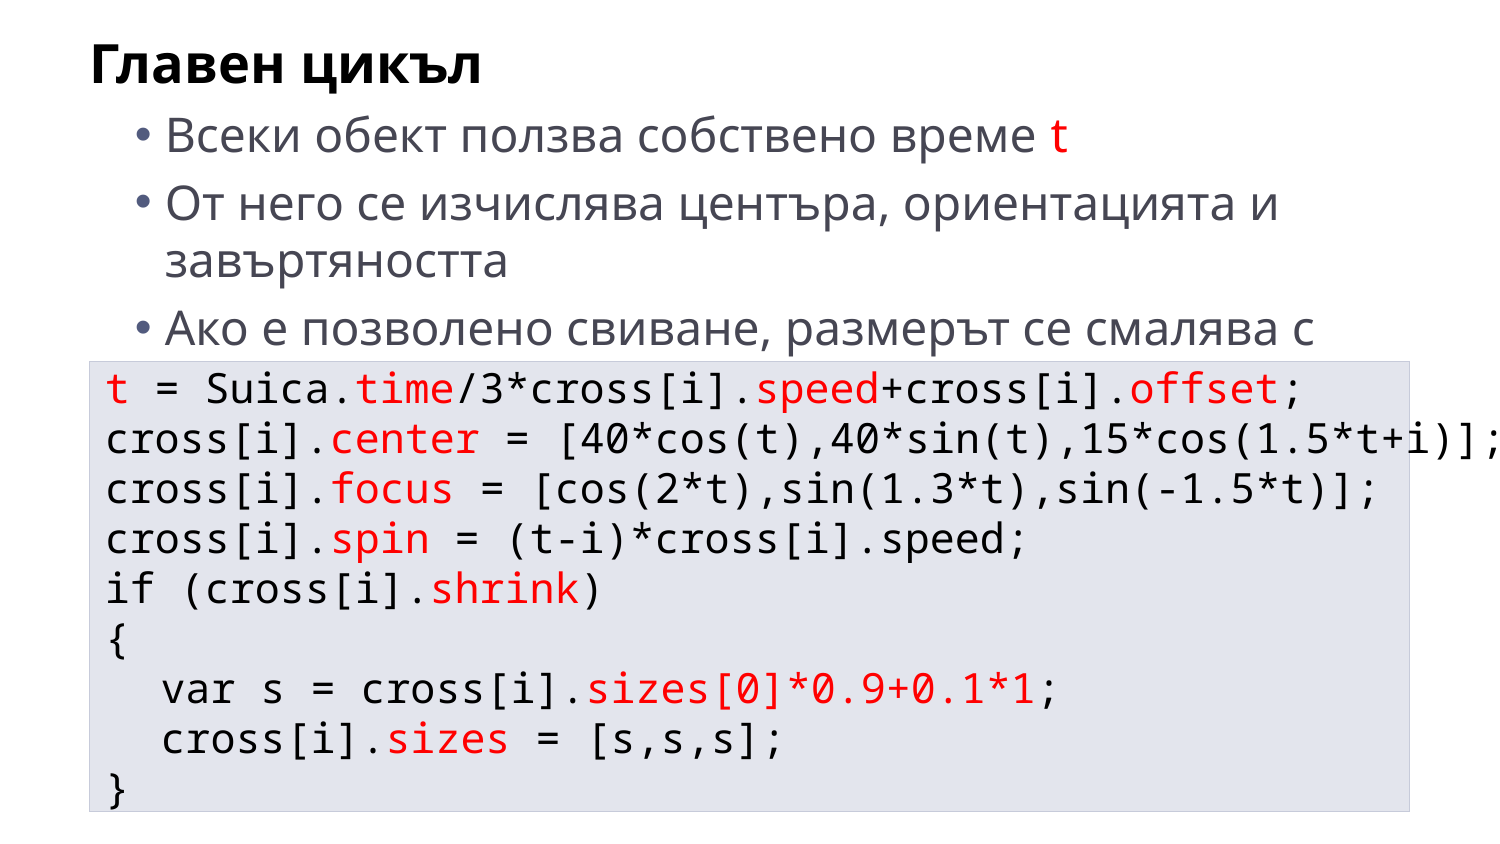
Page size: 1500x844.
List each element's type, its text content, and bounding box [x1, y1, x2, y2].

text_box t = Suica.time/3*cross[i].speed+cross[i].offset; cross[i].center = [40*cos(t),40*sin(t),15*cos(1.5*t+i)]; cross[i].focus = [cos(2*t),sin(1.3*t),sin(-1.5*t)]; cross[i].spin = (t-i)*cross[i].speed; if (cross[i].shrink) { var s = cross[i].sizes[0]*0.9+0.1*1; cross[i].sizes = [s,s,s]; } [89, 361, 1410, 812]
list Главен цикъл Всеки обект ползва собствено време t От него се изчислява центъра, ориентацията и завъртяността Ако е позволено свиване, размерът се смалява с линейна комбинация спрямо текущия размер и 1 [75, 21, 1475, 835]
